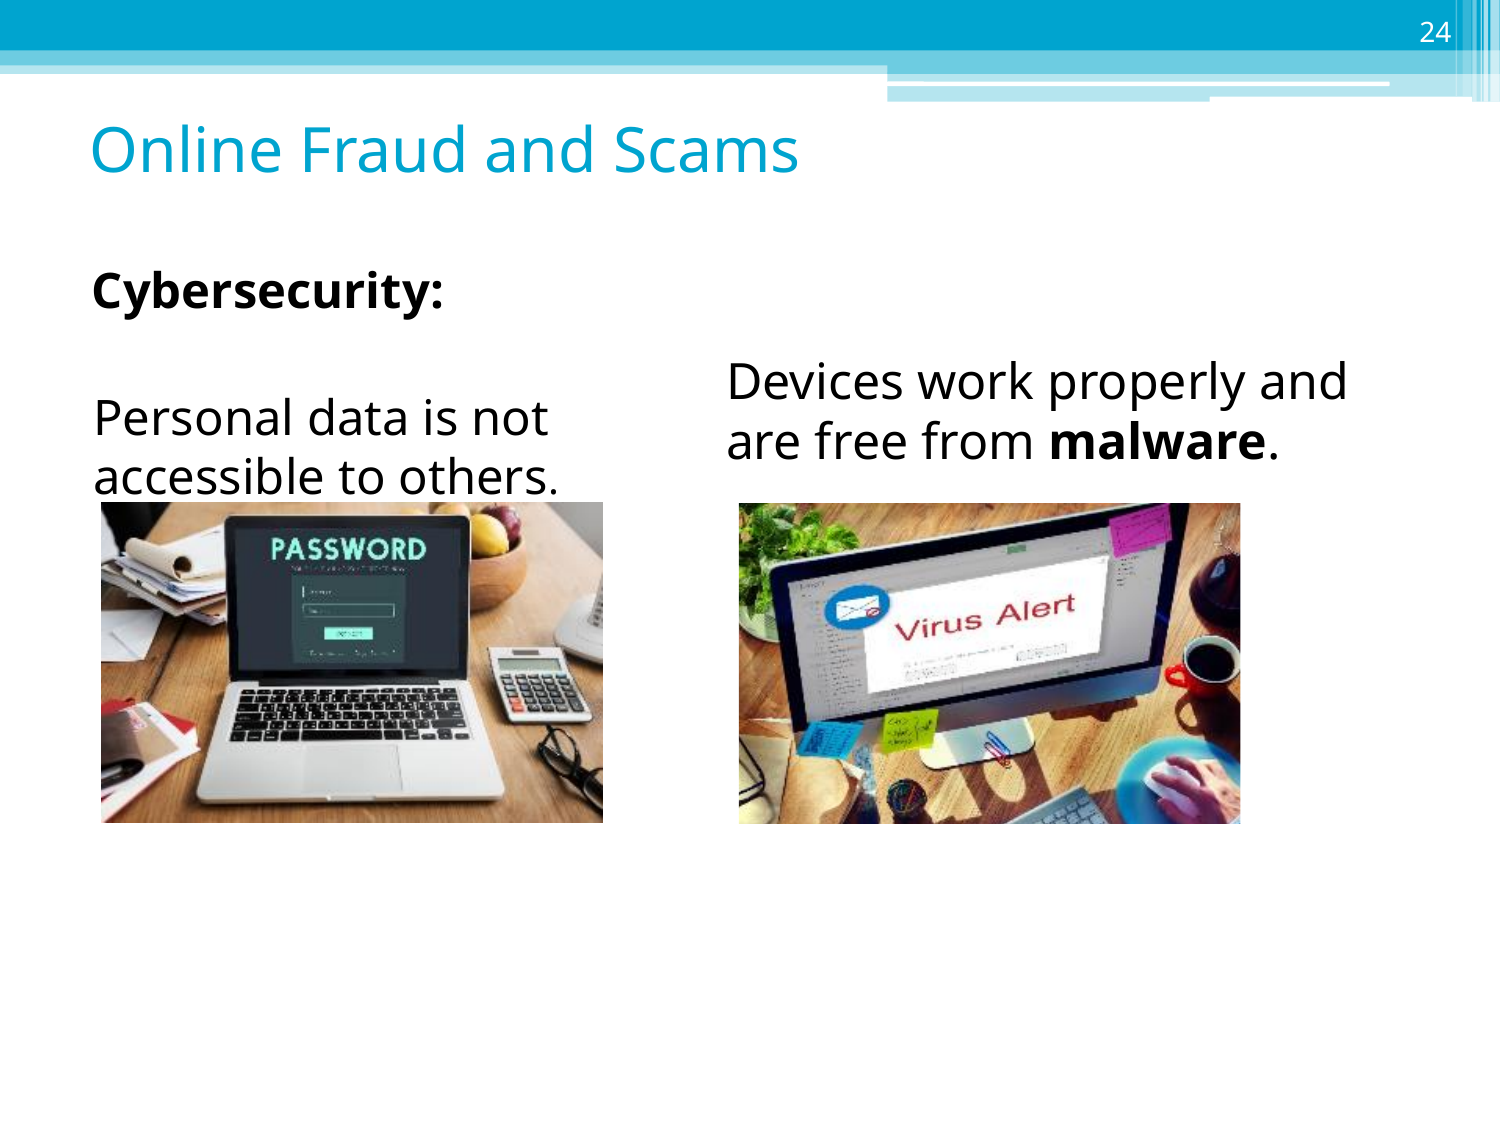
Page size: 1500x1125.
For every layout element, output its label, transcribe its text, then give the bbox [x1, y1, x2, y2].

text_box Cybersecurity: Personal data is not accessible to others. [63, 252, 634, 573]
text_box Devices work properly and are free from malware. [696, 252, 1374, 573]
picture [101, 502, 603, 823]
slide_number 24 [1341, 0, 1466, 61]
text_box Online Fraud and Scams [74, 60, 1425, 236]
picture [738, 503, 1241, 824]
